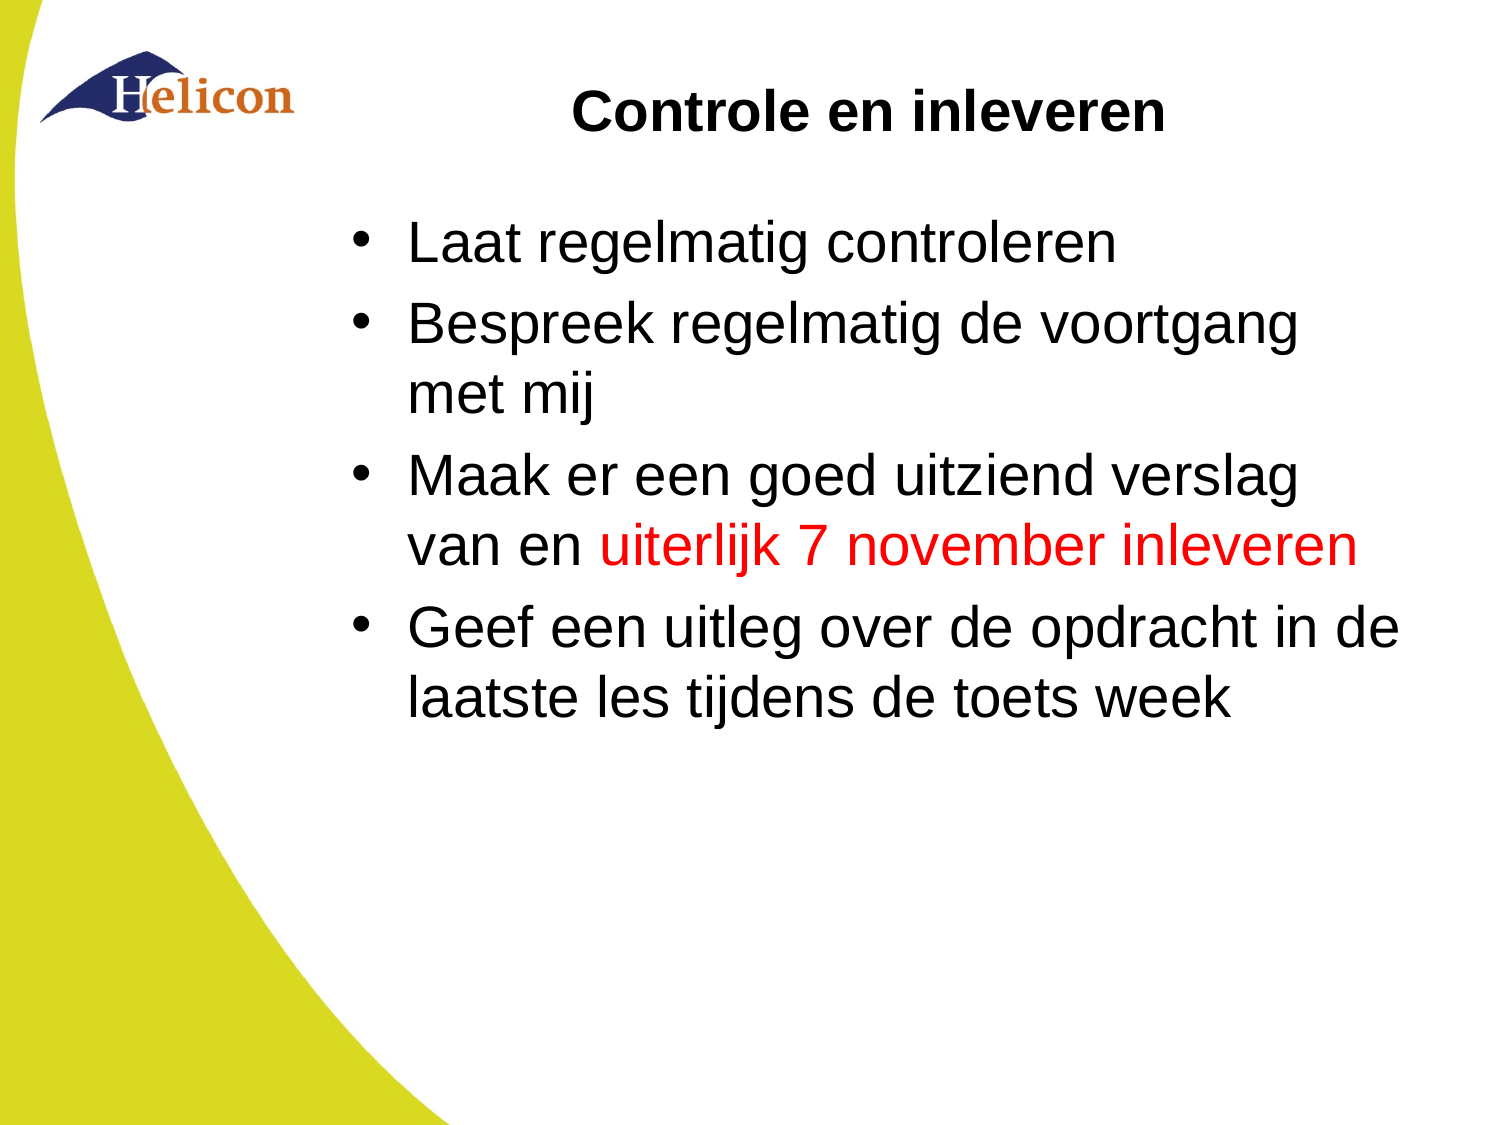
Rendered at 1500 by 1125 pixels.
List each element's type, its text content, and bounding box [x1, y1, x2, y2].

list Laat regelmatig controleren Bespreek regelmatig de voortgang met mij Maak er een goed uitziend verslag van en uiterlijk 7 november inleveren Geef een uitleg over de opdracht in de laatste les tijdens de toets week [336, 196, 1425, 1005]
picture [0, 0, 1500, 1125]
title Controle en inleveren [324, 54, 1415, 161]
